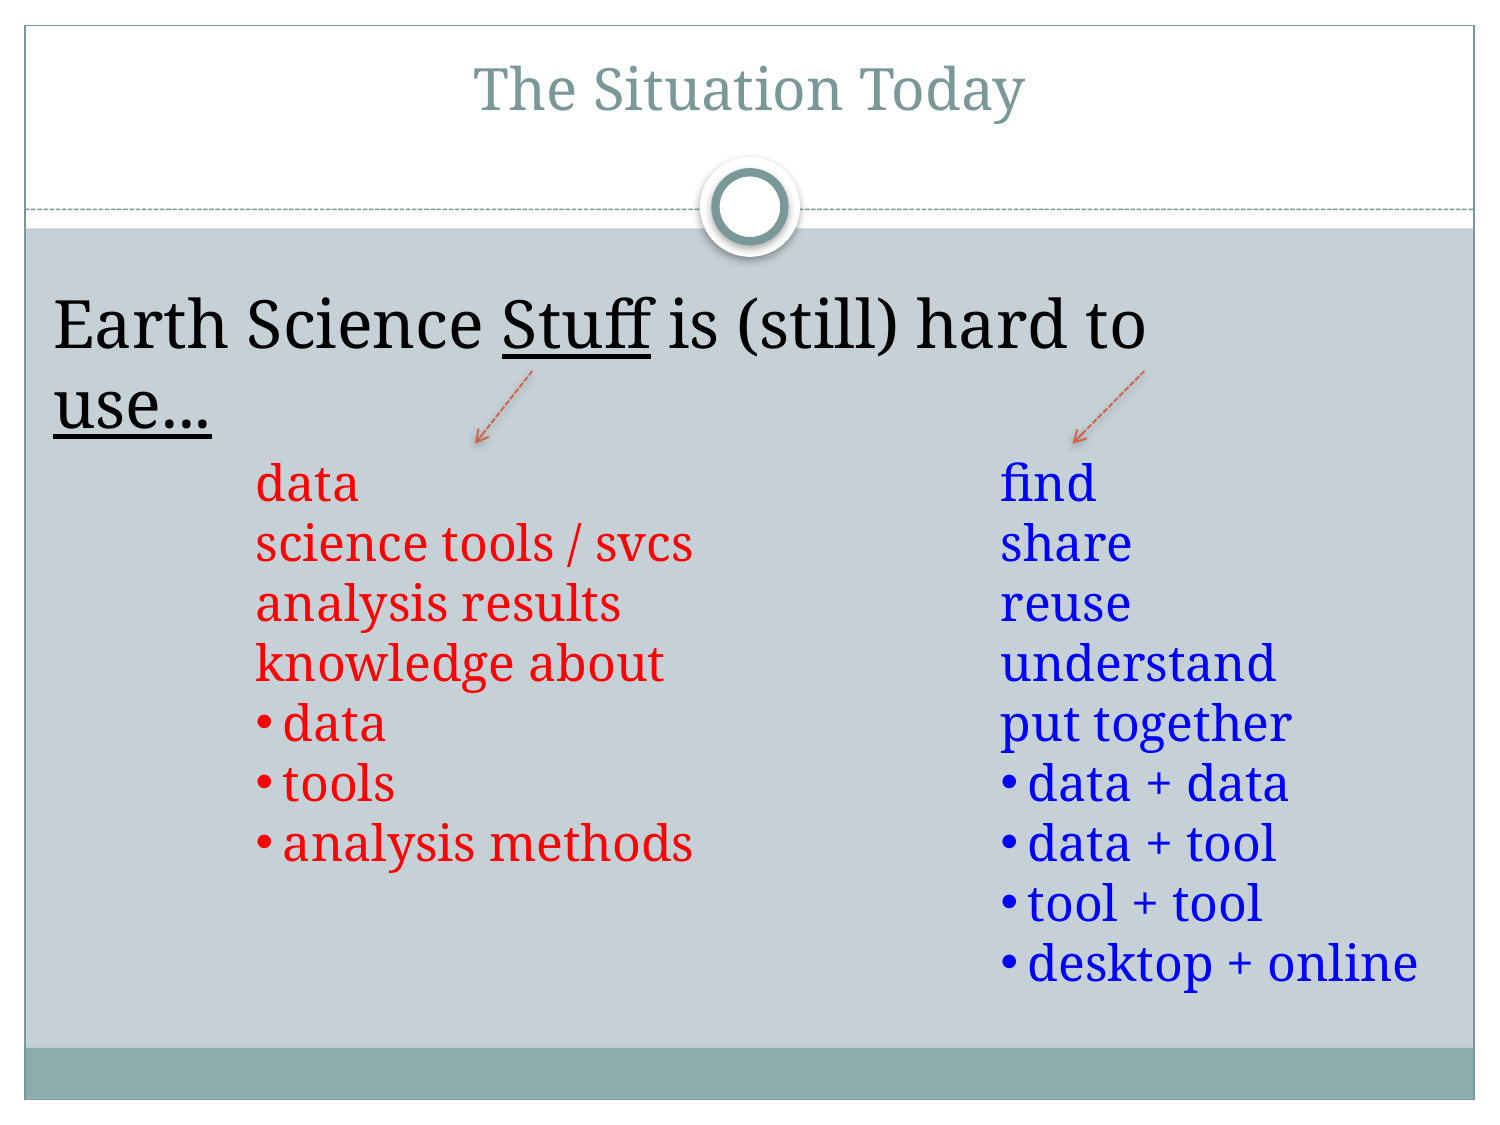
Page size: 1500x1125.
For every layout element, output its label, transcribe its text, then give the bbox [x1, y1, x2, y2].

text_box data science tools / svcs analysis results knowledge about data tools analysis methods [240, 443, 710, 879]
text_box find share reuse understand put together data + data data + tool tool + tool desktop + online [985, 443, 1435, 999]
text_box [467, 378, 541, 437]
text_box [1071, 371, 1145, 444]
text_box Earth Science Stuff is (still) hard to use... [38, 274, 1300, 450]
title The Situation Today [75, 45, 1425, 212]
